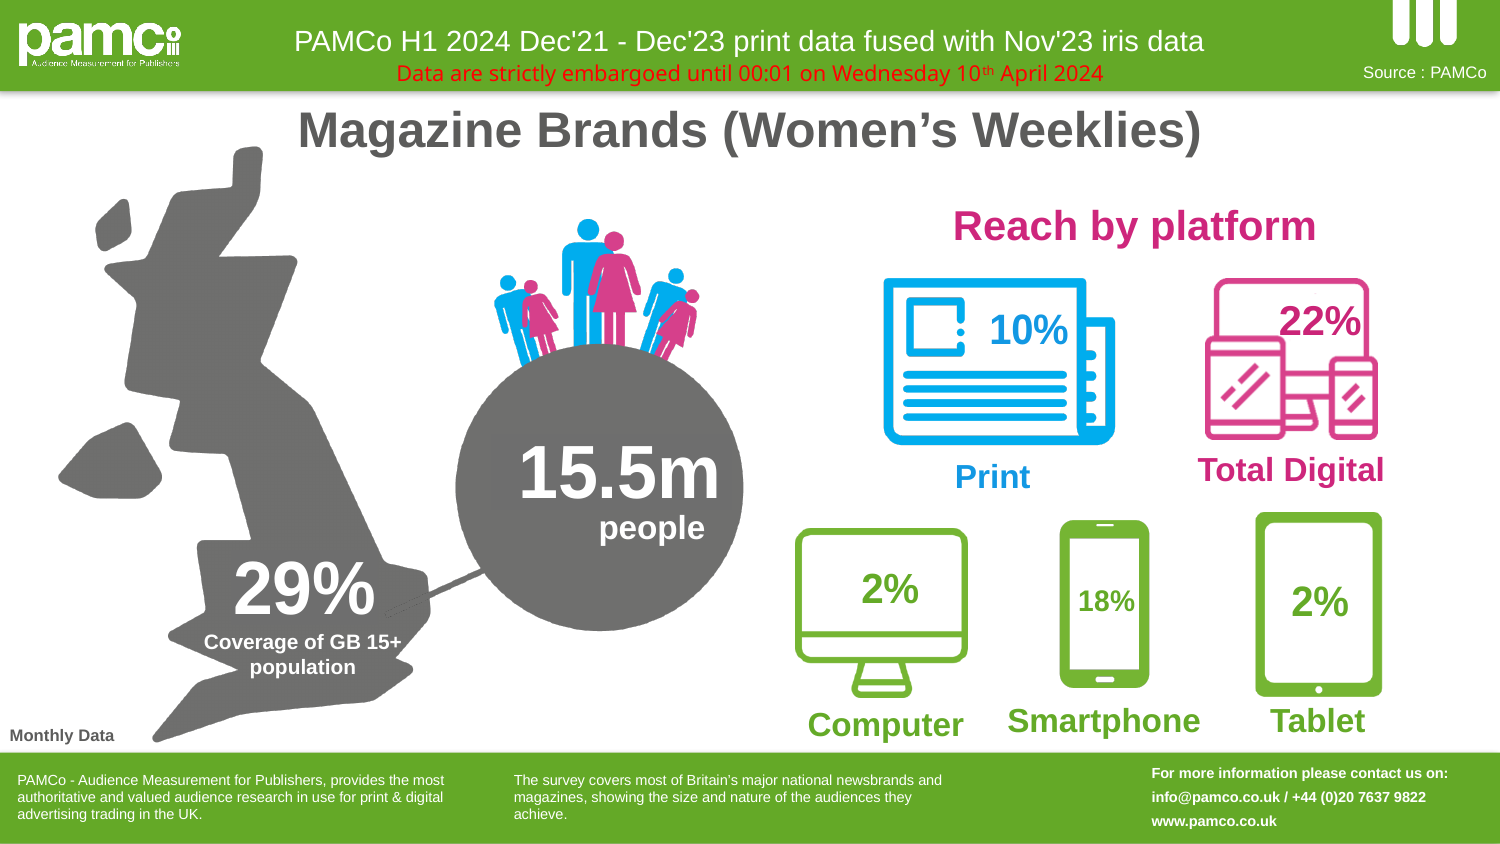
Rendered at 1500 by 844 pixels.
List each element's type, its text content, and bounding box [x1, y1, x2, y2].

picture [17, 20, 182, 68]
picture [1240, 491, 1397, 713]
picture [1205, 278, 1378, 440]
picture [857, 244, 1141, 477]
picture [41, 163, 758, 763]
picture [961, 469, 970, 476]
picture [1038, 483, 1174, 708]
picture [795, 528, 968, 698]
picture [1387, 0, 1458, 81]
text_box Magazine Brands (Women’s Weeklies) [0, 91, 1500, 163]
